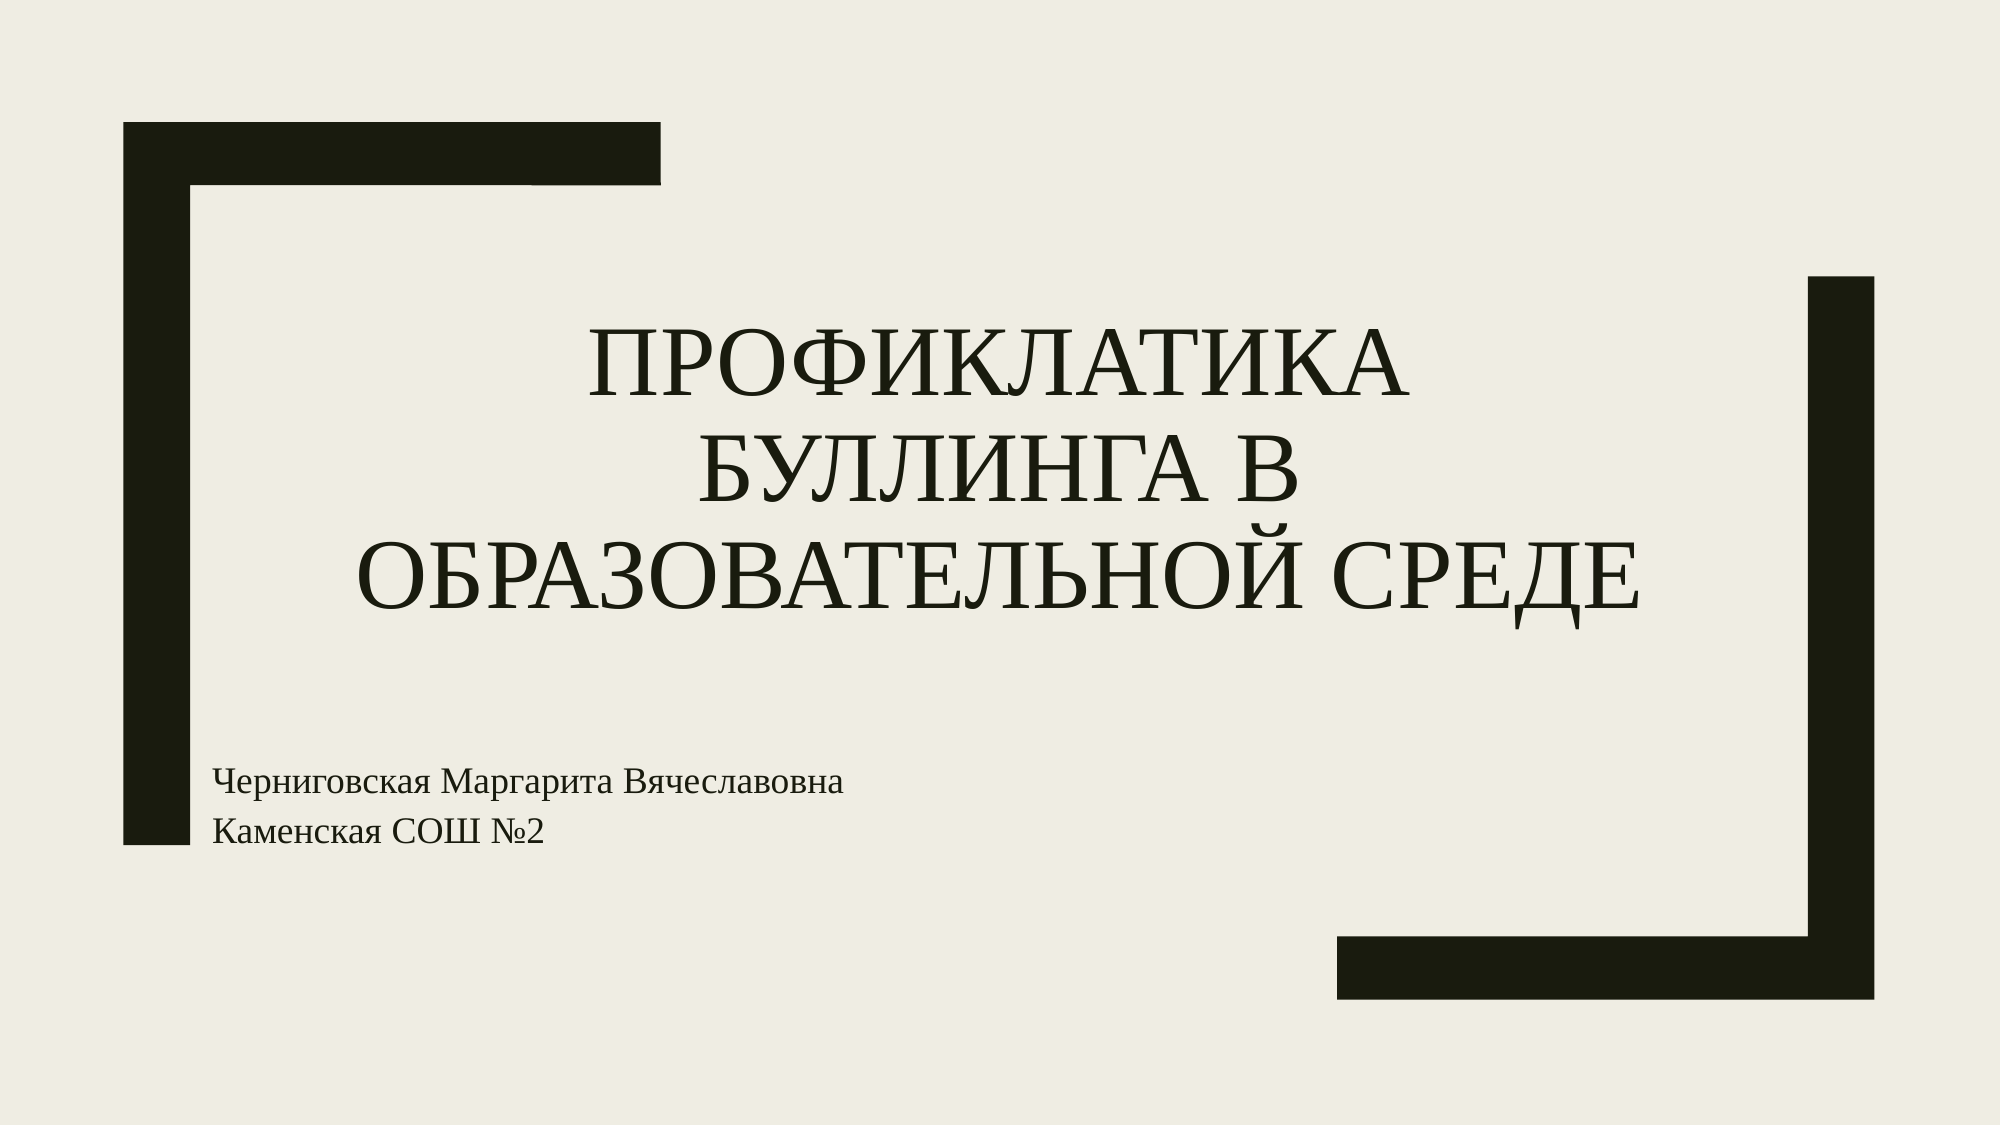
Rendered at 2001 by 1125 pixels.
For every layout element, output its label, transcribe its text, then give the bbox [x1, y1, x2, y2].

subtitle Черниговская Маргарита Вячеславовна Каменская СОШ №2 [197, 743, 1318, 922]
title Профиклатика буллинга в образовательной среде [314, 293, 1686, 638]
